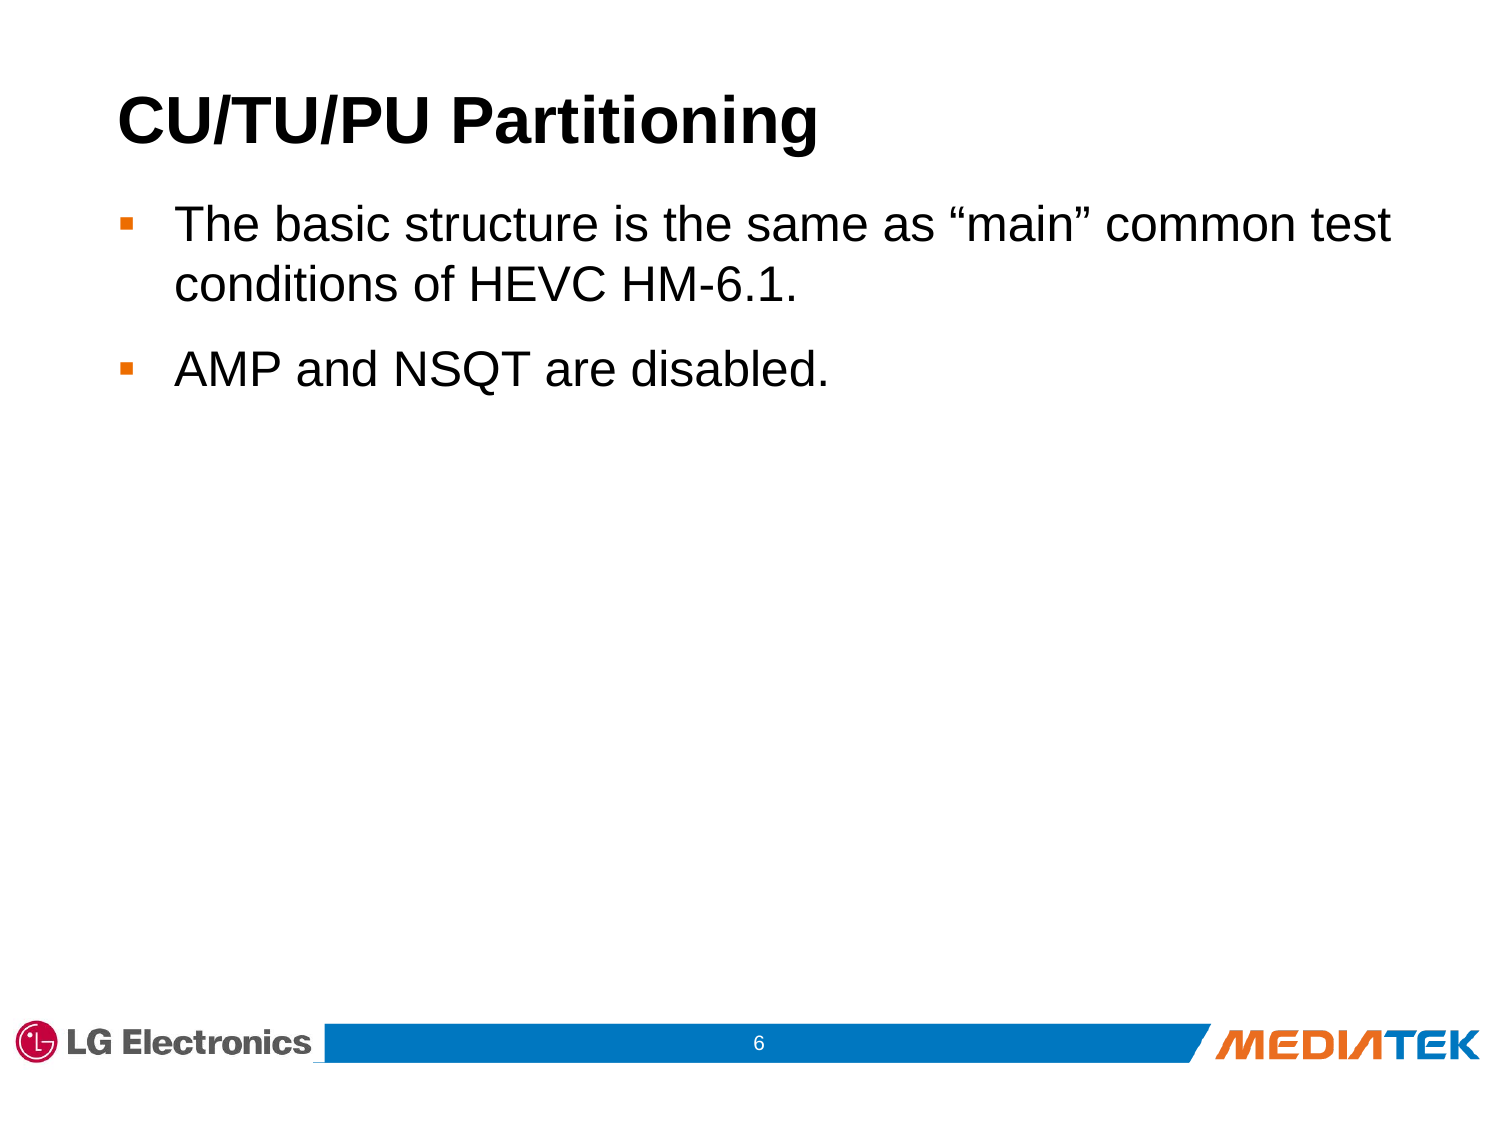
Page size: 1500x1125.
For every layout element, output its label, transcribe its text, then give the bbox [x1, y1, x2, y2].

list The basic structure is the same as “main” common test conditions of HEVC HM-6.1. AMP and NSQT are disabled. [102, 184, 1425, 998]
slide_number 5 [720, 1022, 798, 1090]
picture [798, 1023, 1480, 1063]
title CU/TU/PU Partitioning [101, 62, 1425, 172]
picture [13, 1008, 313, 1075]
picture [325, 1023, 720, 1063]
